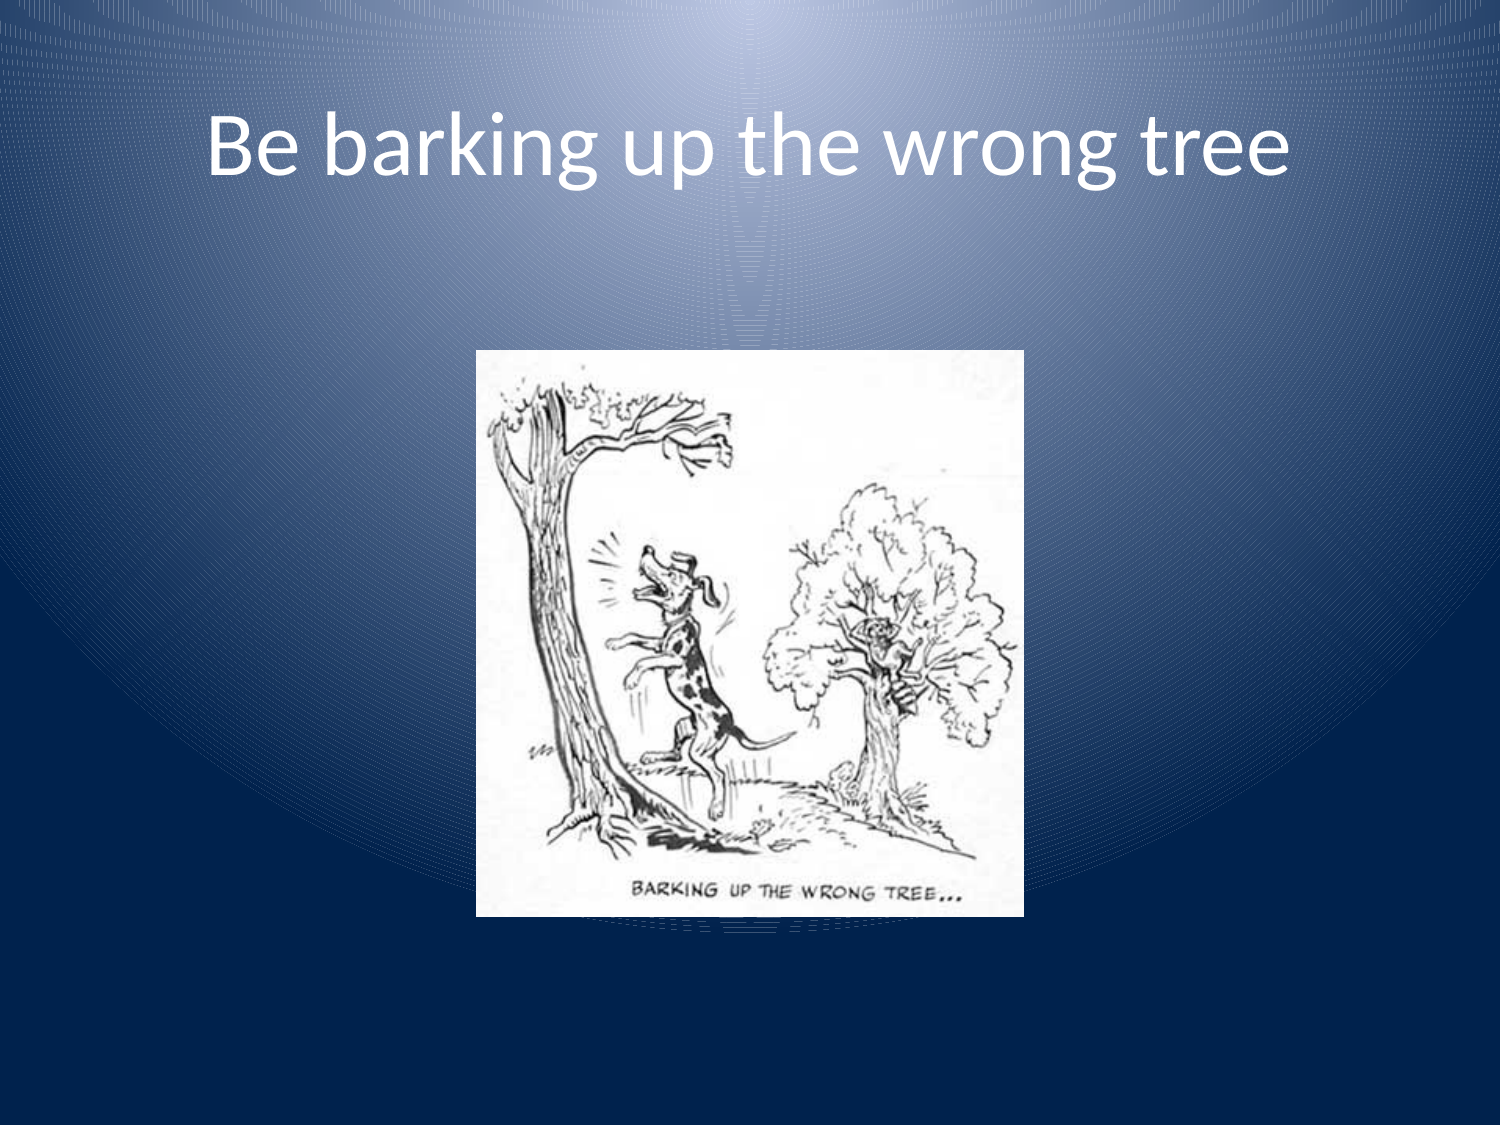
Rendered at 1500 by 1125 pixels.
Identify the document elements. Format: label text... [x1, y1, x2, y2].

title Be barking up the wrong tree [75, 45, 1425, 233]
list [476, 350, 1024, 917]
